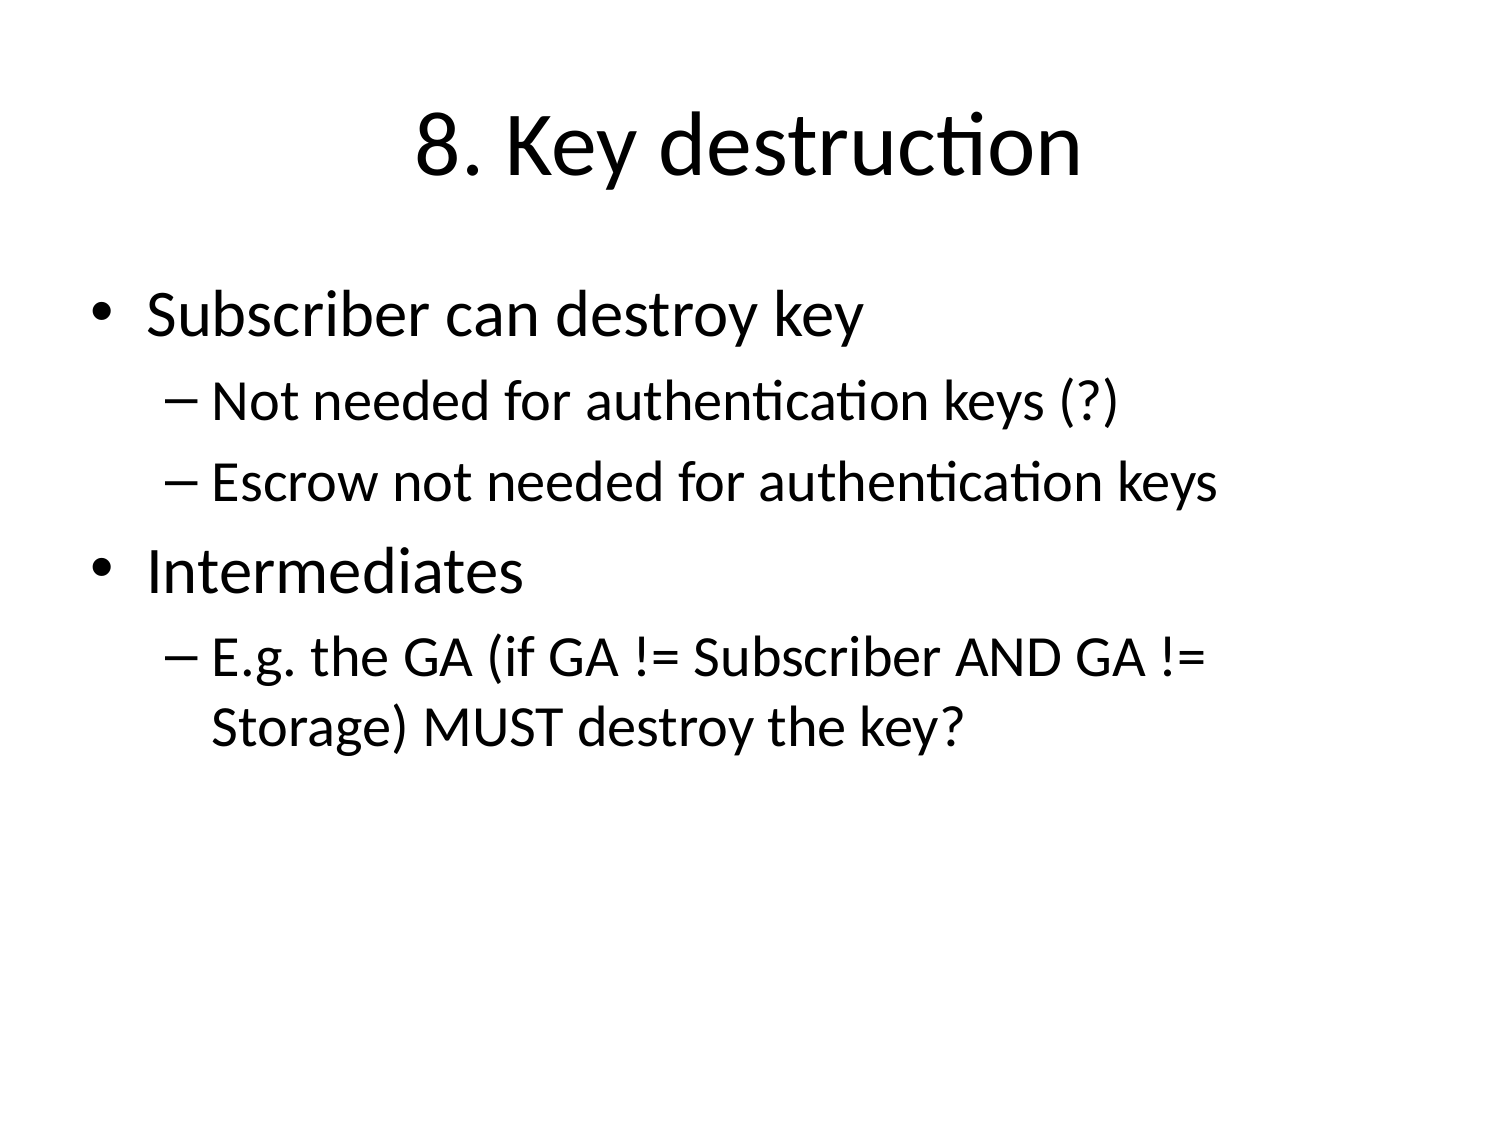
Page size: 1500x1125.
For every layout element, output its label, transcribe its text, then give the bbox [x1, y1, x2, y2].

list Subscriber can destroy key Not needed for authentication keys (?) Escrow not needed for authentication keys Intermediates E.g. the GA (if GA != Subscriber AND GA != Storage) MUST destroy the key? [75, 262, 1425, 1005]
title 8. Key destruction [75, 45, 1425, 233]
